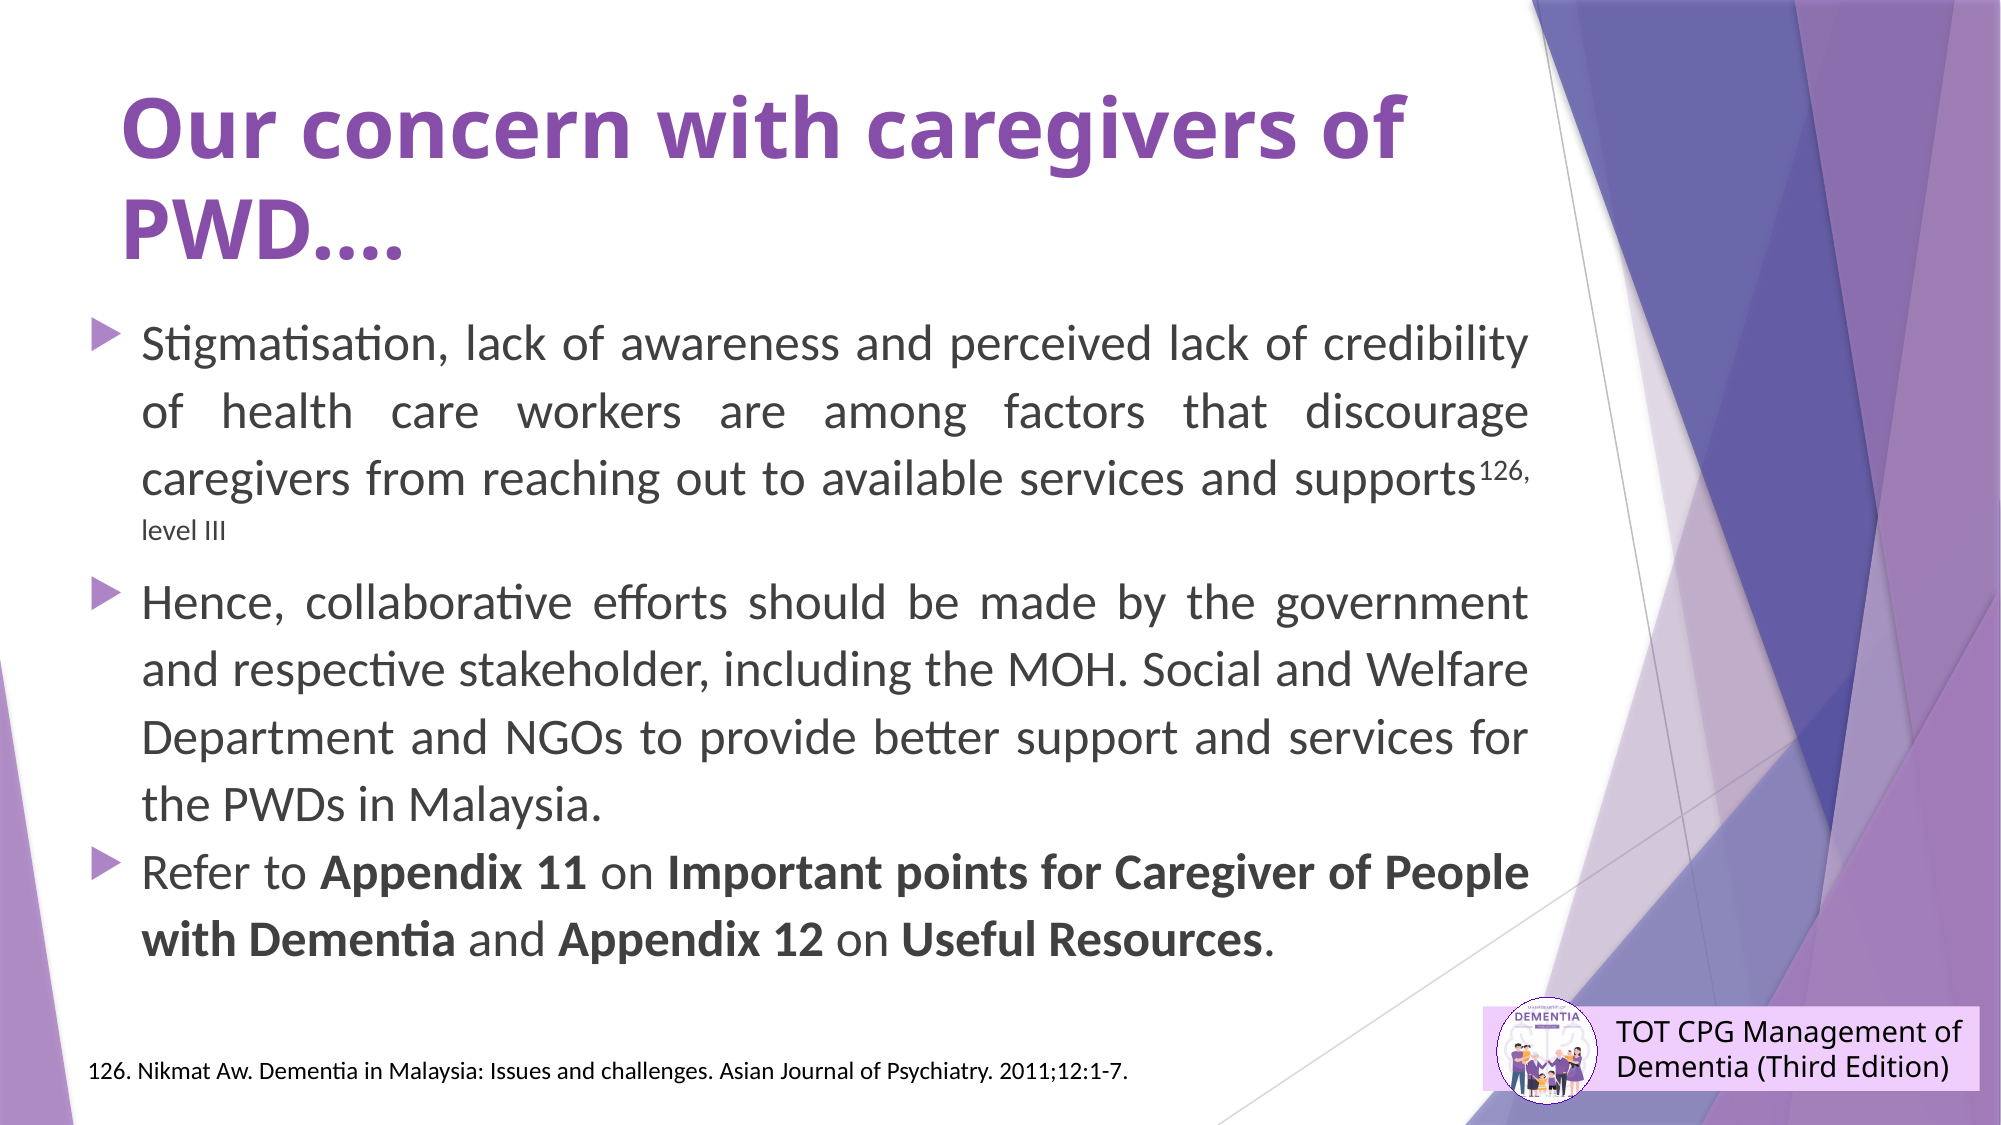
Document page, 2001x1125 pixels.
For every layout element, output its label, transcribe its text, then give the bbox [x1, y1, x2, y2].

list Stigmatisation, lack of awareness and perceived lack of credibility of health care workers are among factors that discourage caregivers from reaching out to available services and supports126, level III Hence, collaborative efforts should be made by the government and respective stakeholder, including the MOH. Social and Welfare Department and NGOs to provide better support and services for the PWDs in Malaysia. Refer to Appendix 11 on Important points for Caregiver of People with Dementia and Appendix 12 on Useful Resources. [72, 295, 1546, 975]
title Our concern with caregivers of PWD…. [104, 67, 1560, 285]
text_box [1482, 996, 1981, 1105]
text_box 126. Nikmat Aw. Dementia in Malaysia: Issues and challenges. Asian Journal of Psychiatry. 2011;12:1-7. [72, 1046, 1463, 1092]
